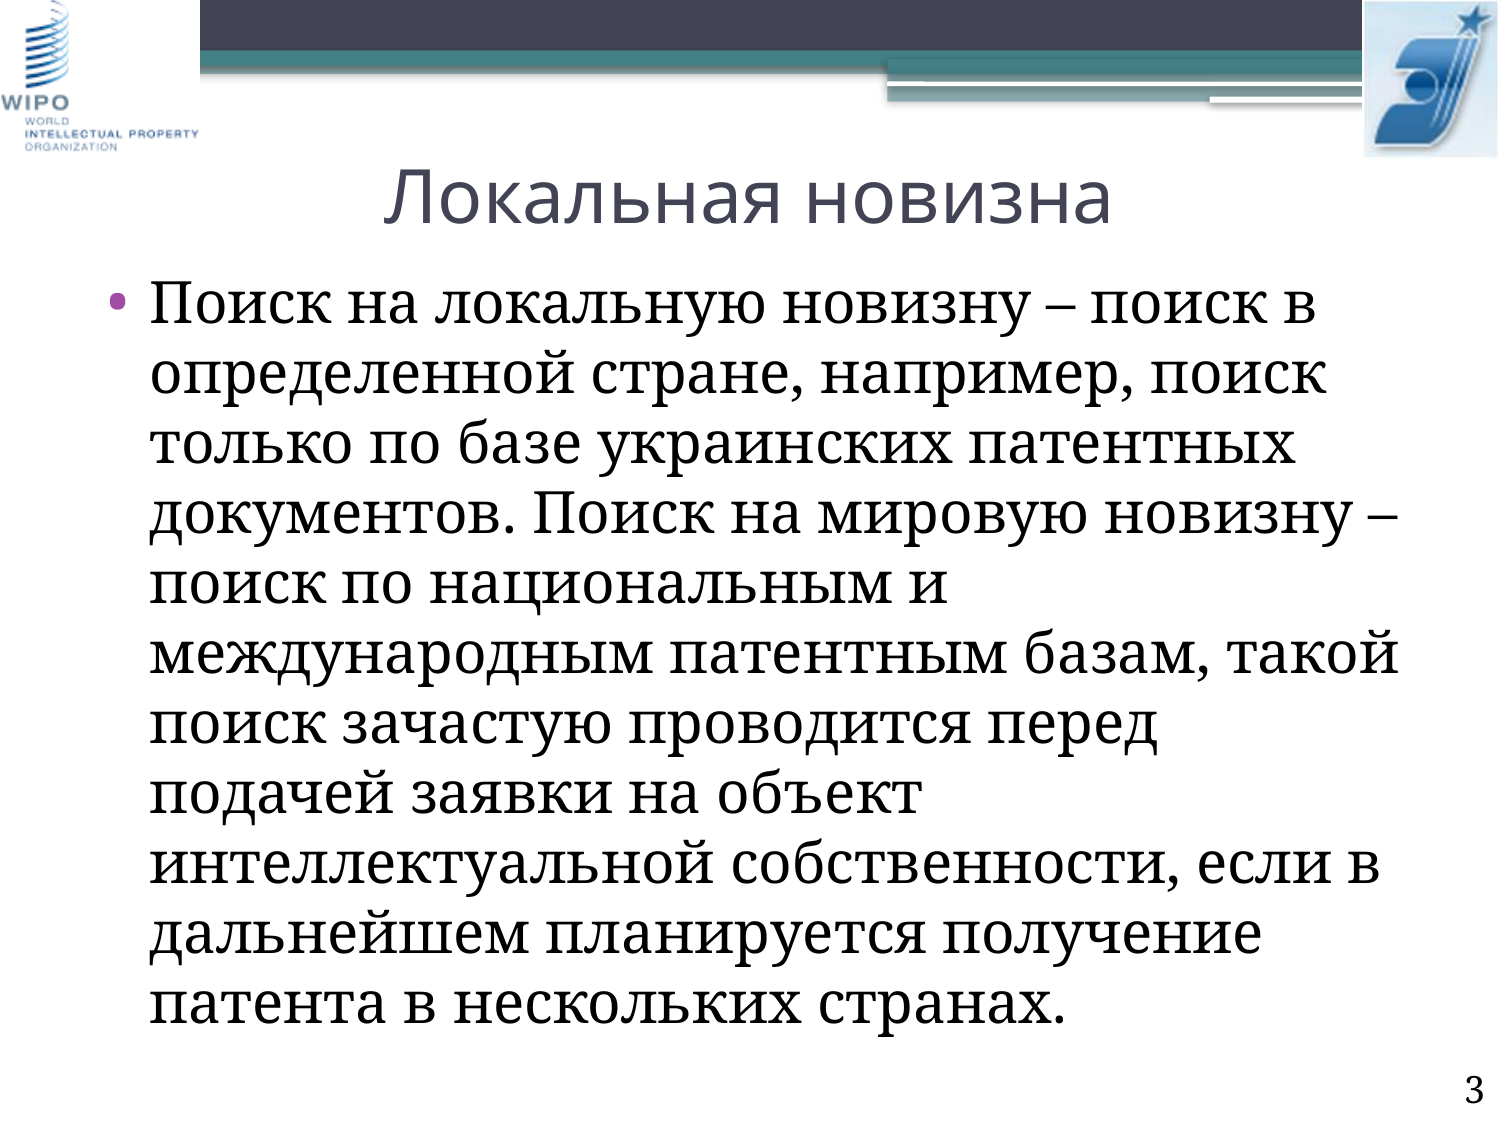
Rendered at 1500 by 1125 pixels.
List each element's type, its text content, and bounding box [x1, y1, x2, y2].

title Локальная новизна [75, 140, 1425, 247]
list Поиск на локальную новизну – поиск в определенной стране, например, поиск только по базе украинских патентных документов. Поиск на мировую новизну – поиск по национальным и международным патентным базам, такой поиск зачастую проводится перед подачей заявки на объект интеллектуальной собственности, если в дальнейшем планируется получение патента в нескольких странах. [75, 257, 1425, 1079]
slide_number 3 [1374, 1064, 1500, 1125]
picture [0, 0, 200, 153]
picture [1362, 0, 1500, 161]
